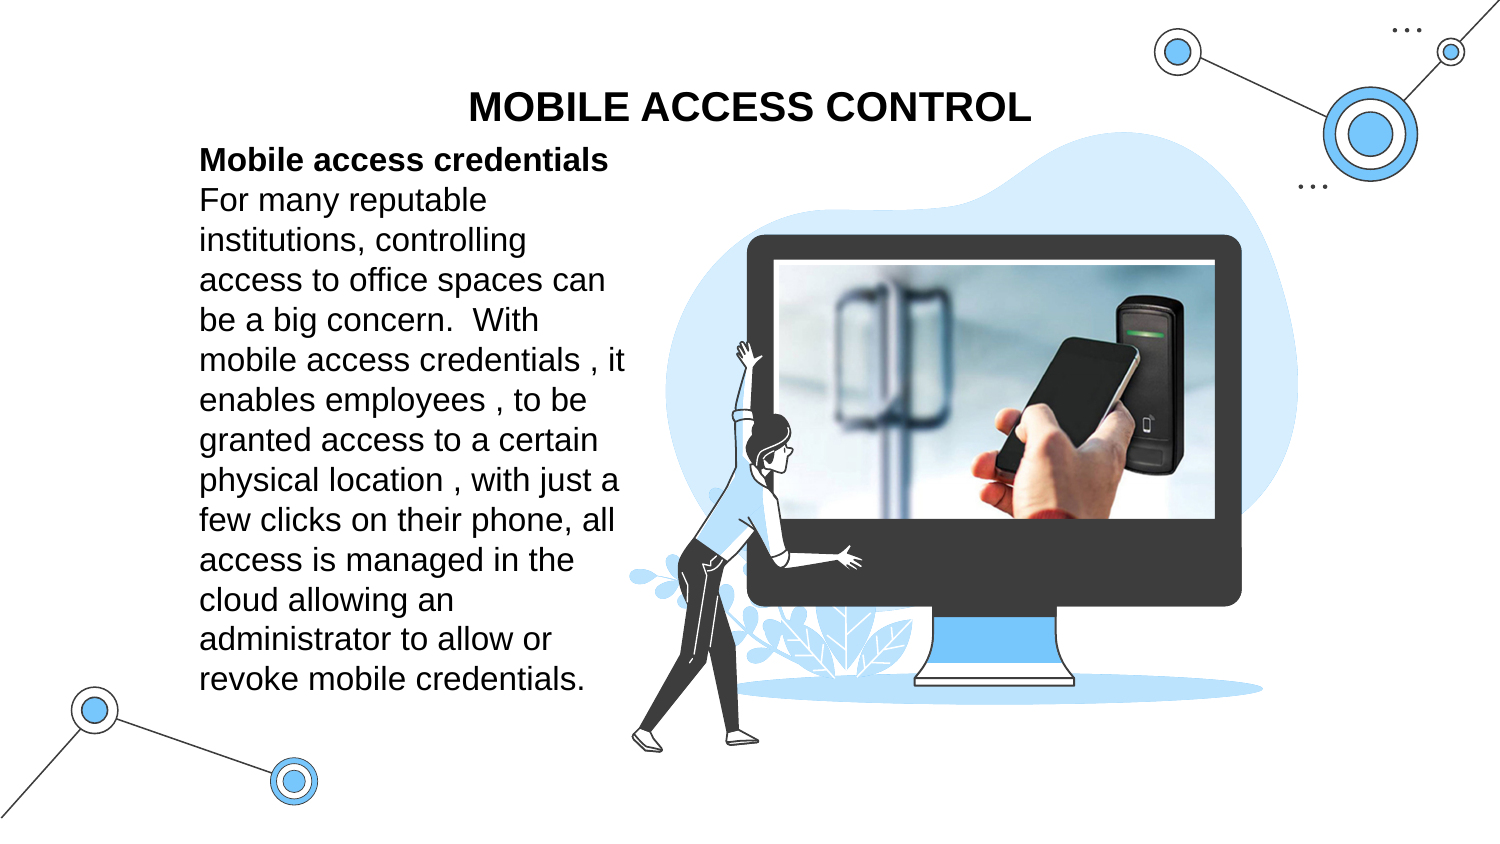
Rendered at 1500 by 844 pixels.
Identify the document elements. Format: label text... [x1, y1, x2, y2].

title MOBILE ACCESS CONTROL [344, 56, 1157, 153]
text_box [628, 132, 1301, 753]
list Mobile access credentials For many reputable institutions, controlling access to office spaces can be a big concern. With mobile access credentials , it enables employees , to be granted access to a certain physical location , with just a few clicks on their phone, all access is managed in the cloud allowing an administrator to allow or revoke mobile credentials. [184, 132, 623, 724]
